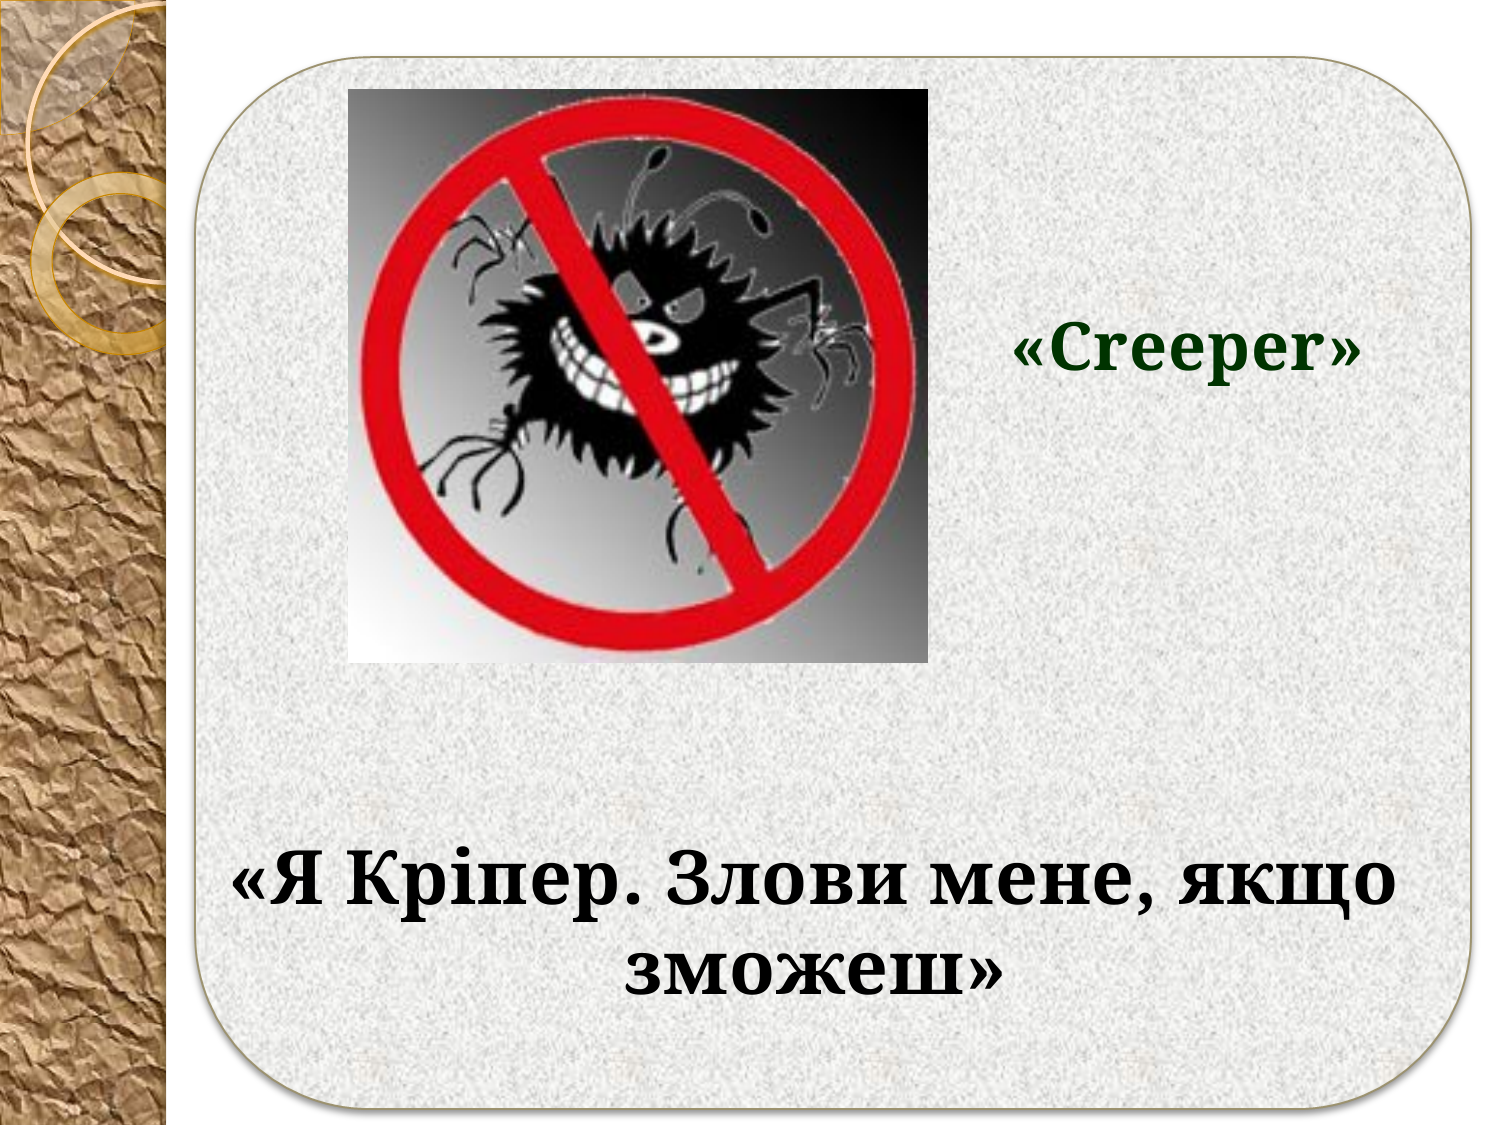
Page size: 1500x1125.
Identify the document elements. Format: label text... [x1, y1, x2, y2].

picture [62, 195, 160, 280]
text_box «Creeper» [1492, 295, 1500, 391]
picture [33, 13, 160, 207]
picture [182, 49, 1484, 1125]
picture [0, 134, 166, 1125]
picture [53, 241, 160, 332]
picture [136, 0, 163, 4]
